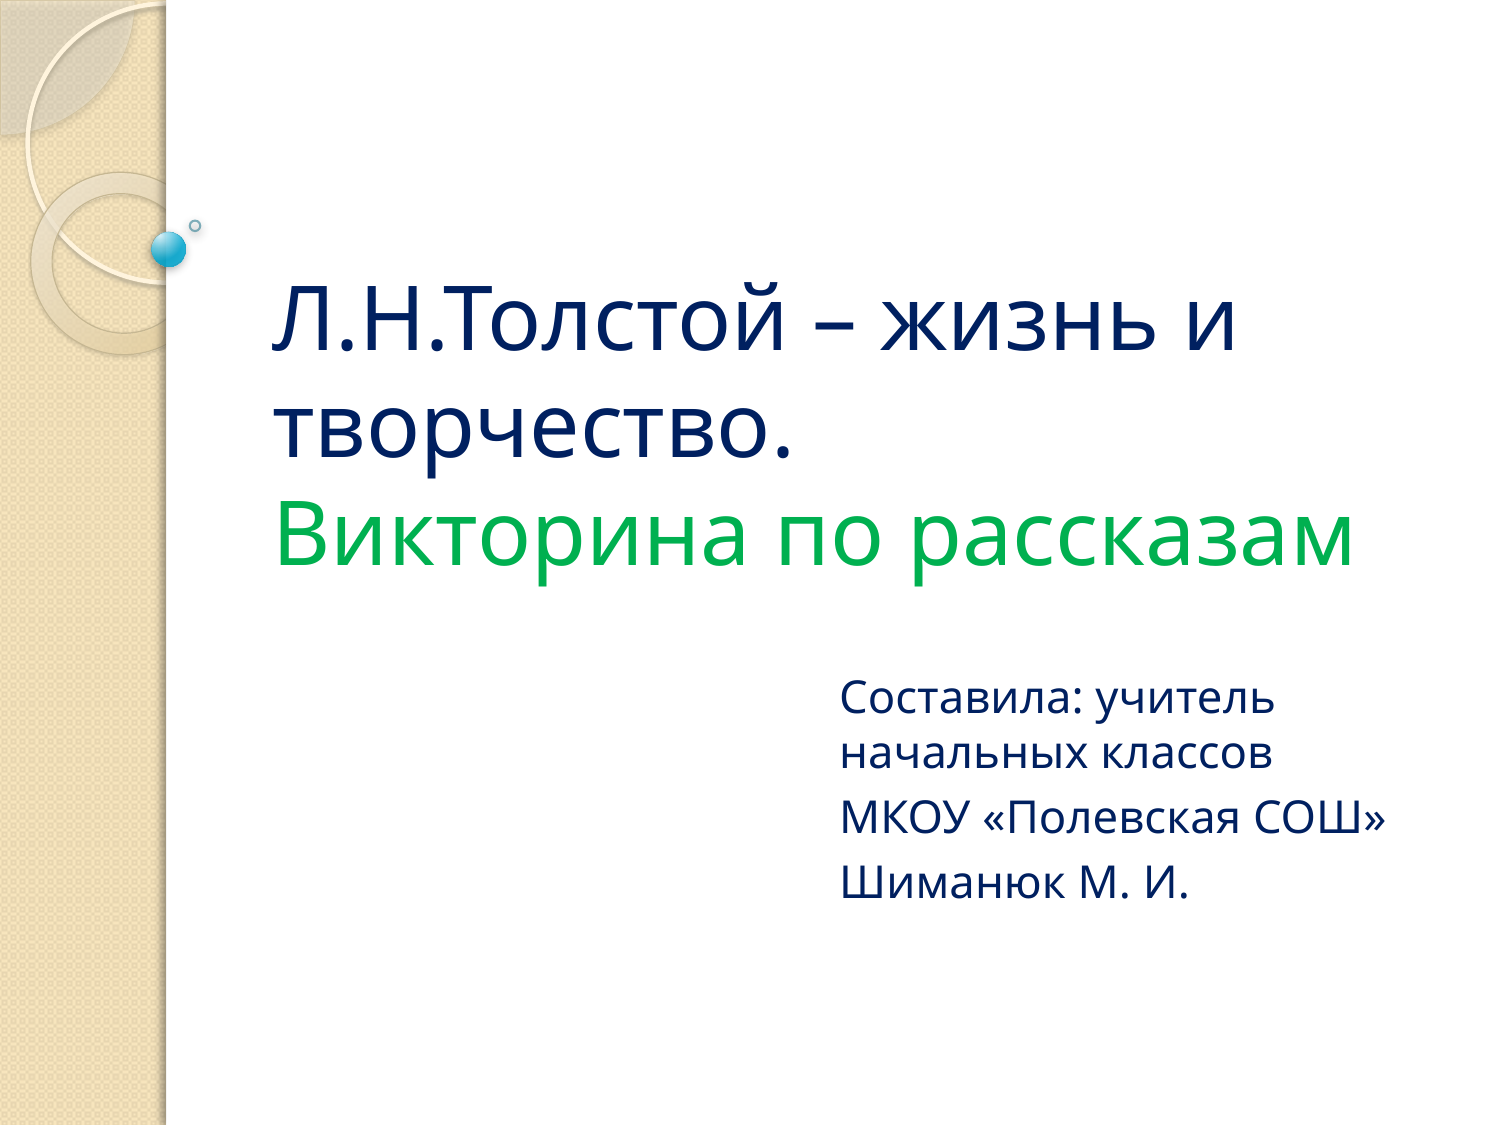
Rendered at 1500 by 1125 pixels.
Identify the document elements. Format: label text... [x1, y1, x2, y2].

subtitle Составила: учитель начальных классов МКОУ «Полевская СОШ» Шиманюк М. И. [820, 667, 1407, 925]
title Л.Н.Толстой – жизнь и творчество. Викторина по рассказам [257, 152, 1388, 591]
